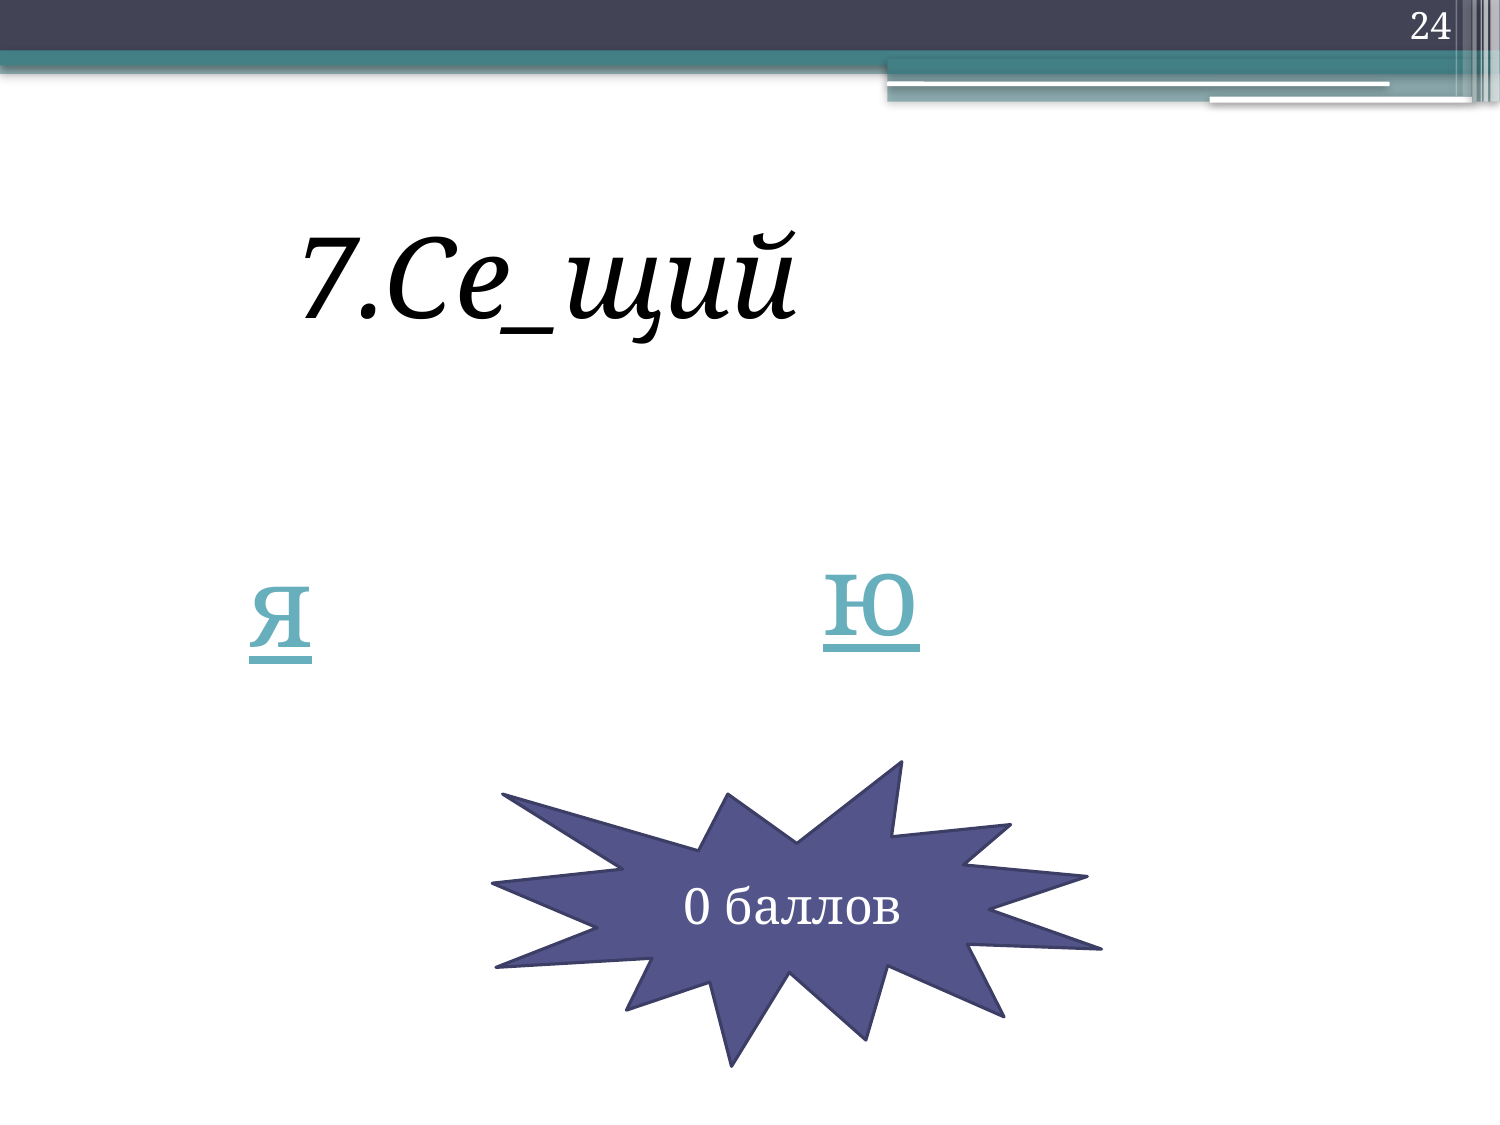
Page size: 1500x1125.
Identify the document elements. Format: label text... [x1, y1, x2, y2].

text_box ю [808, 515, 997, 684]
text_box я [234, 527, 493, 696]
text_box 0 баллов [490, 760, 1104, 1068]
text_box 7.Се_щий [281, 199, 985, 349]
slide_number 24 [1341, 0, 1466, 61]
